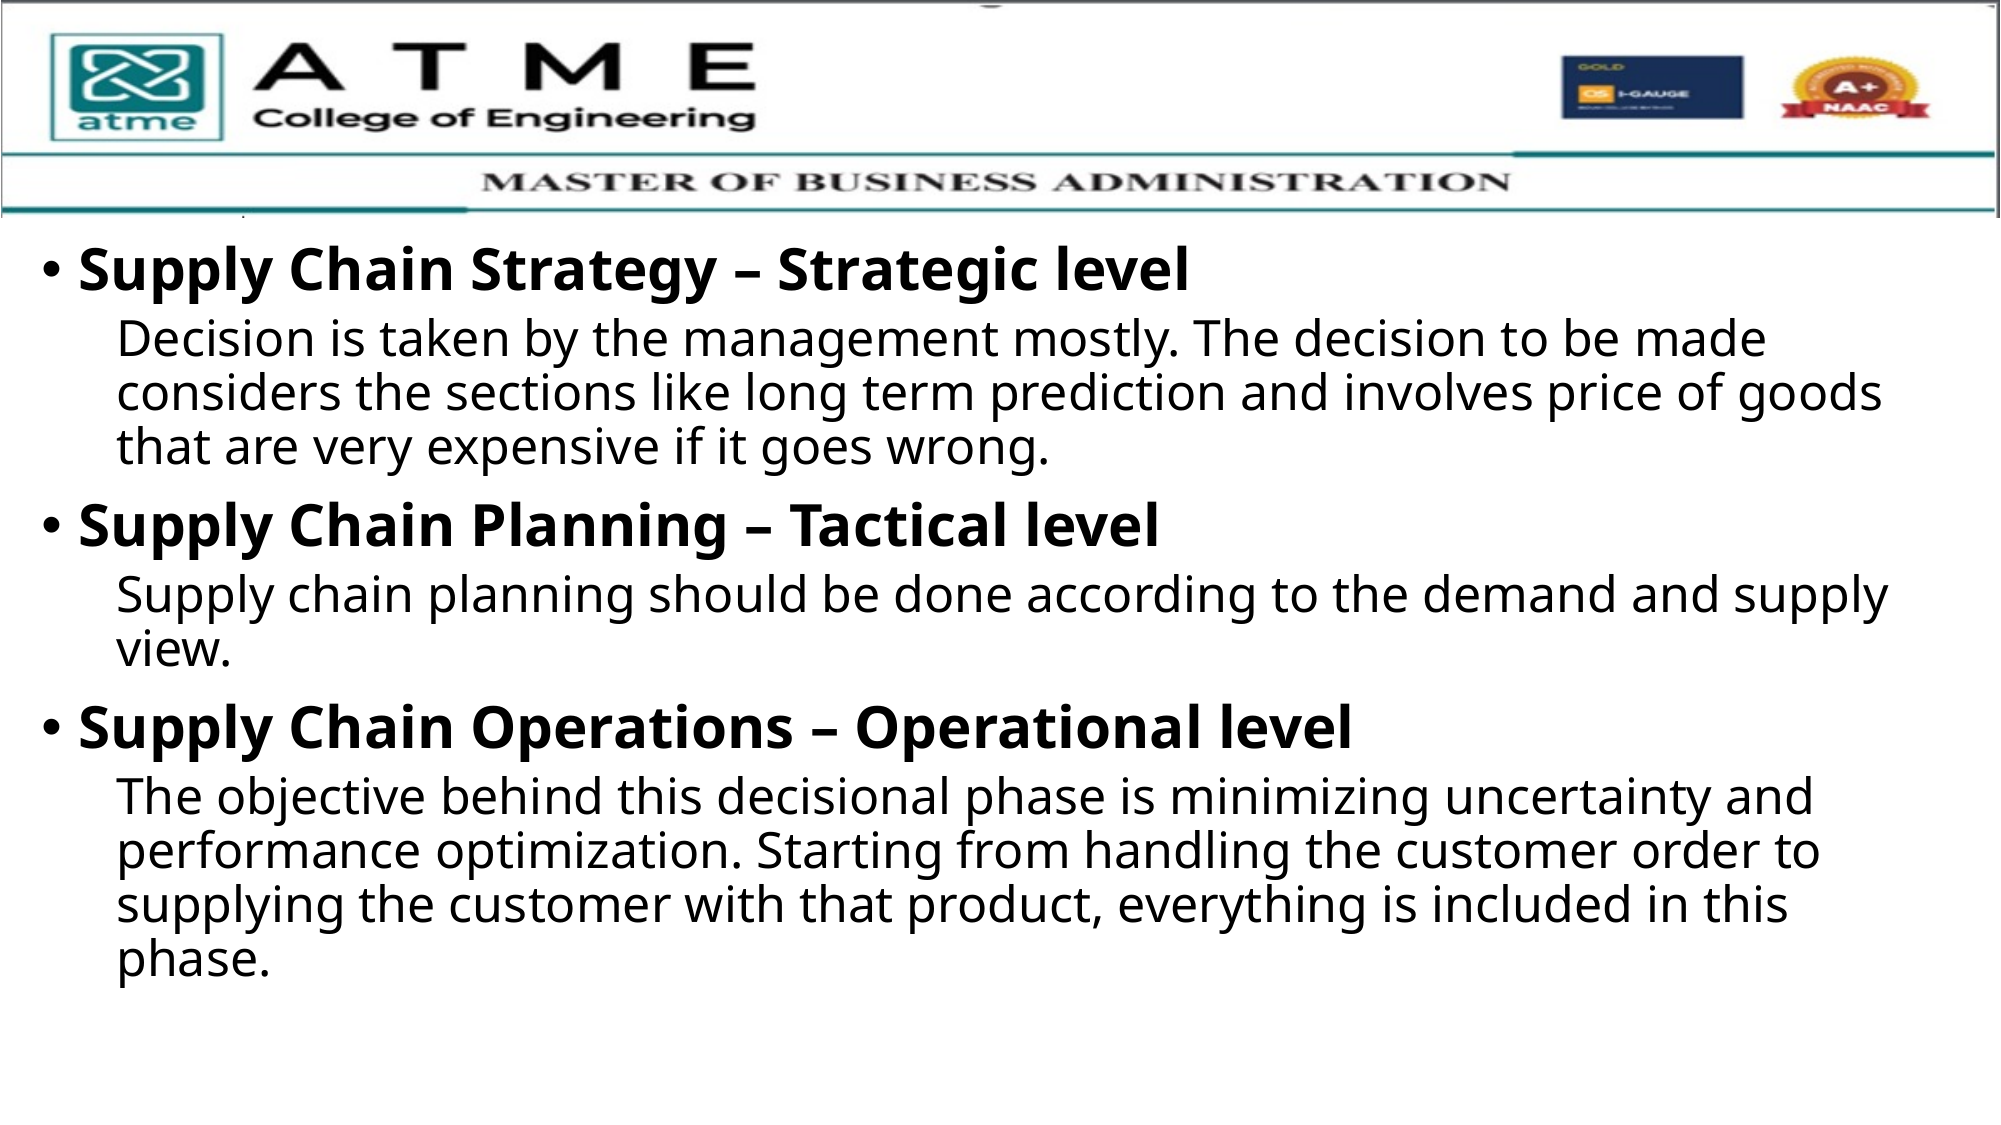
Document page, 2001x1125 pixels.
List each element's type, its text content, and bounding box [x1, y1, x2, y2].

picture [1, 0, 2000, 218]
list Supply Chain Strategy – Strategic level Decision is taken by the management mostly. The decision to be made considers the sections like long term prediction and involves price of goods that are very expensive if it goes wrong. Supply Chain Planning – Tactical level Supply chain planning should be done according to the demand and supply view. Supply Chain Operations – Operational level The objective behind this decisional phase is minimizing uncertainty and performance optimization. Starting from handling the customer order to supplying the customer with that product, everything is included in this phase. [26, 232, 1969, 1109]
